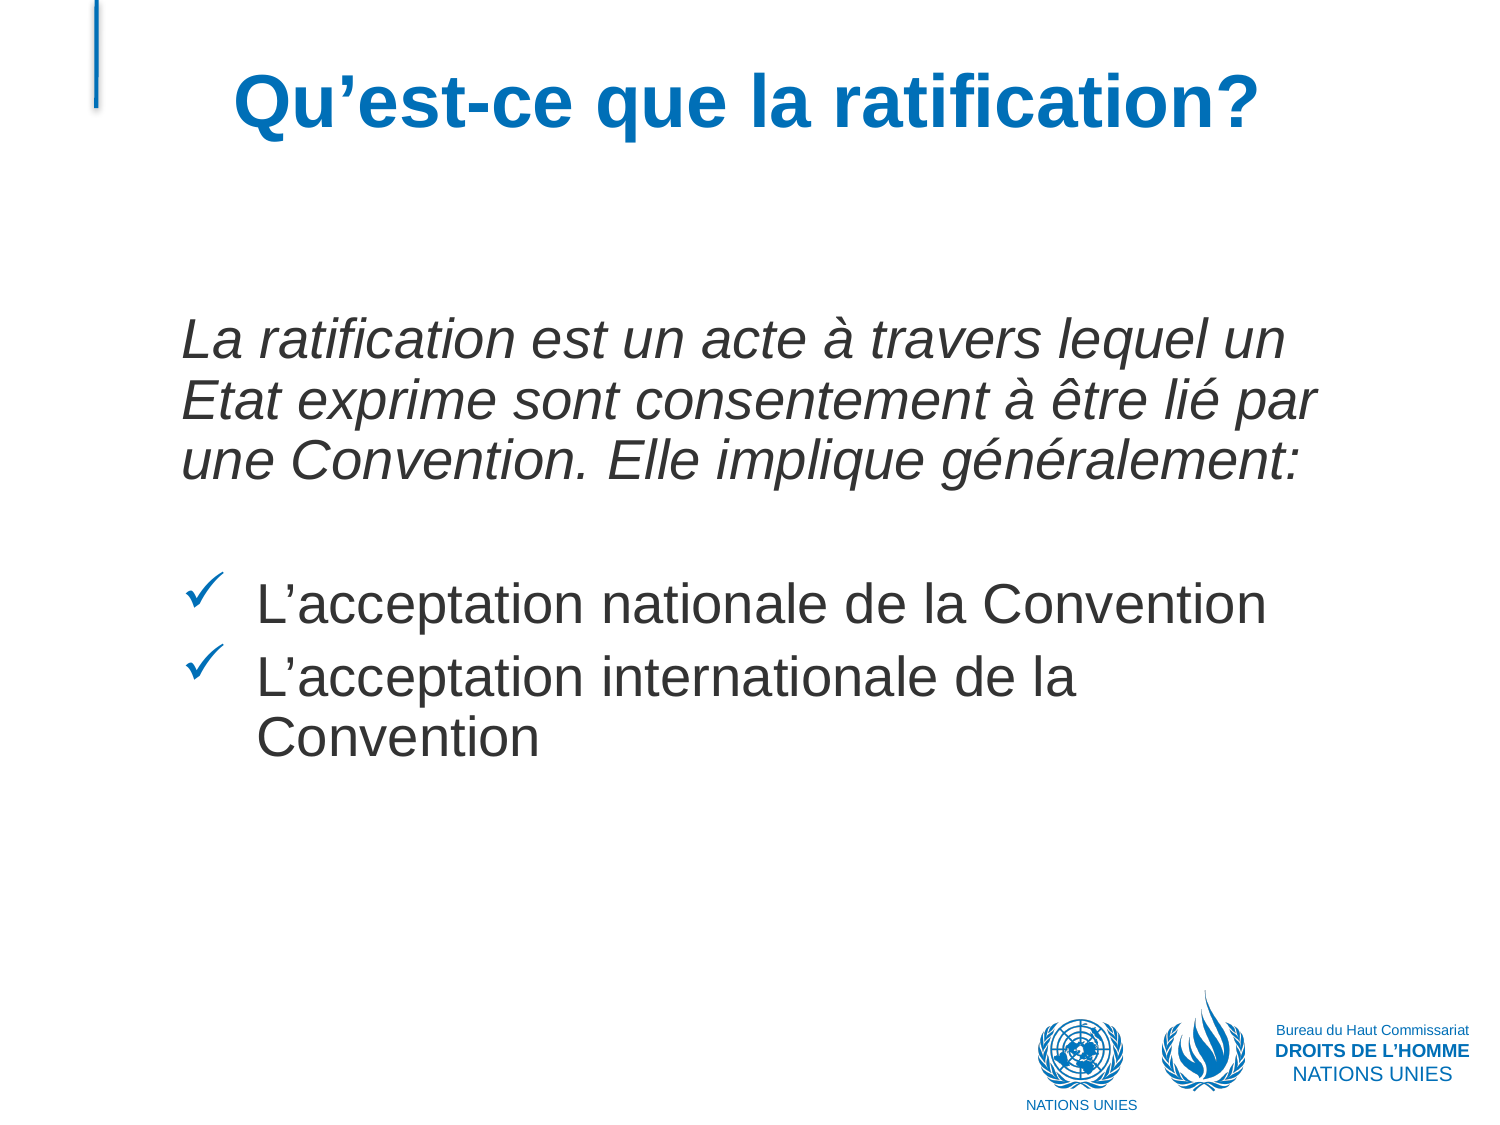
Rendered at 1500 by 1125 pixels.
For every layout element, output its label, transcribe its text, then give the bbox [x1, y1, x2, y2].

text_box Bureau du Haut Commissariat DROITS DE L’HOMME NATIONS UNIES [1245, 1013, 1500, 1094]
text_box La ratification est un acte à travers lequel un Etat exprime sont consentement à être lié par une Convention. Elle implique généralement: L’acceptation nationale de la Convention L’acceptation internationale de la Convention [166, 223, 1379, 869]
picture [1037, 990, 1457, 1107]
title Qu’est-ce que la ratification? [58, 45, 1437, 224]
text_box NATIONS UNIES [980, 1088, 1184, 1121]
